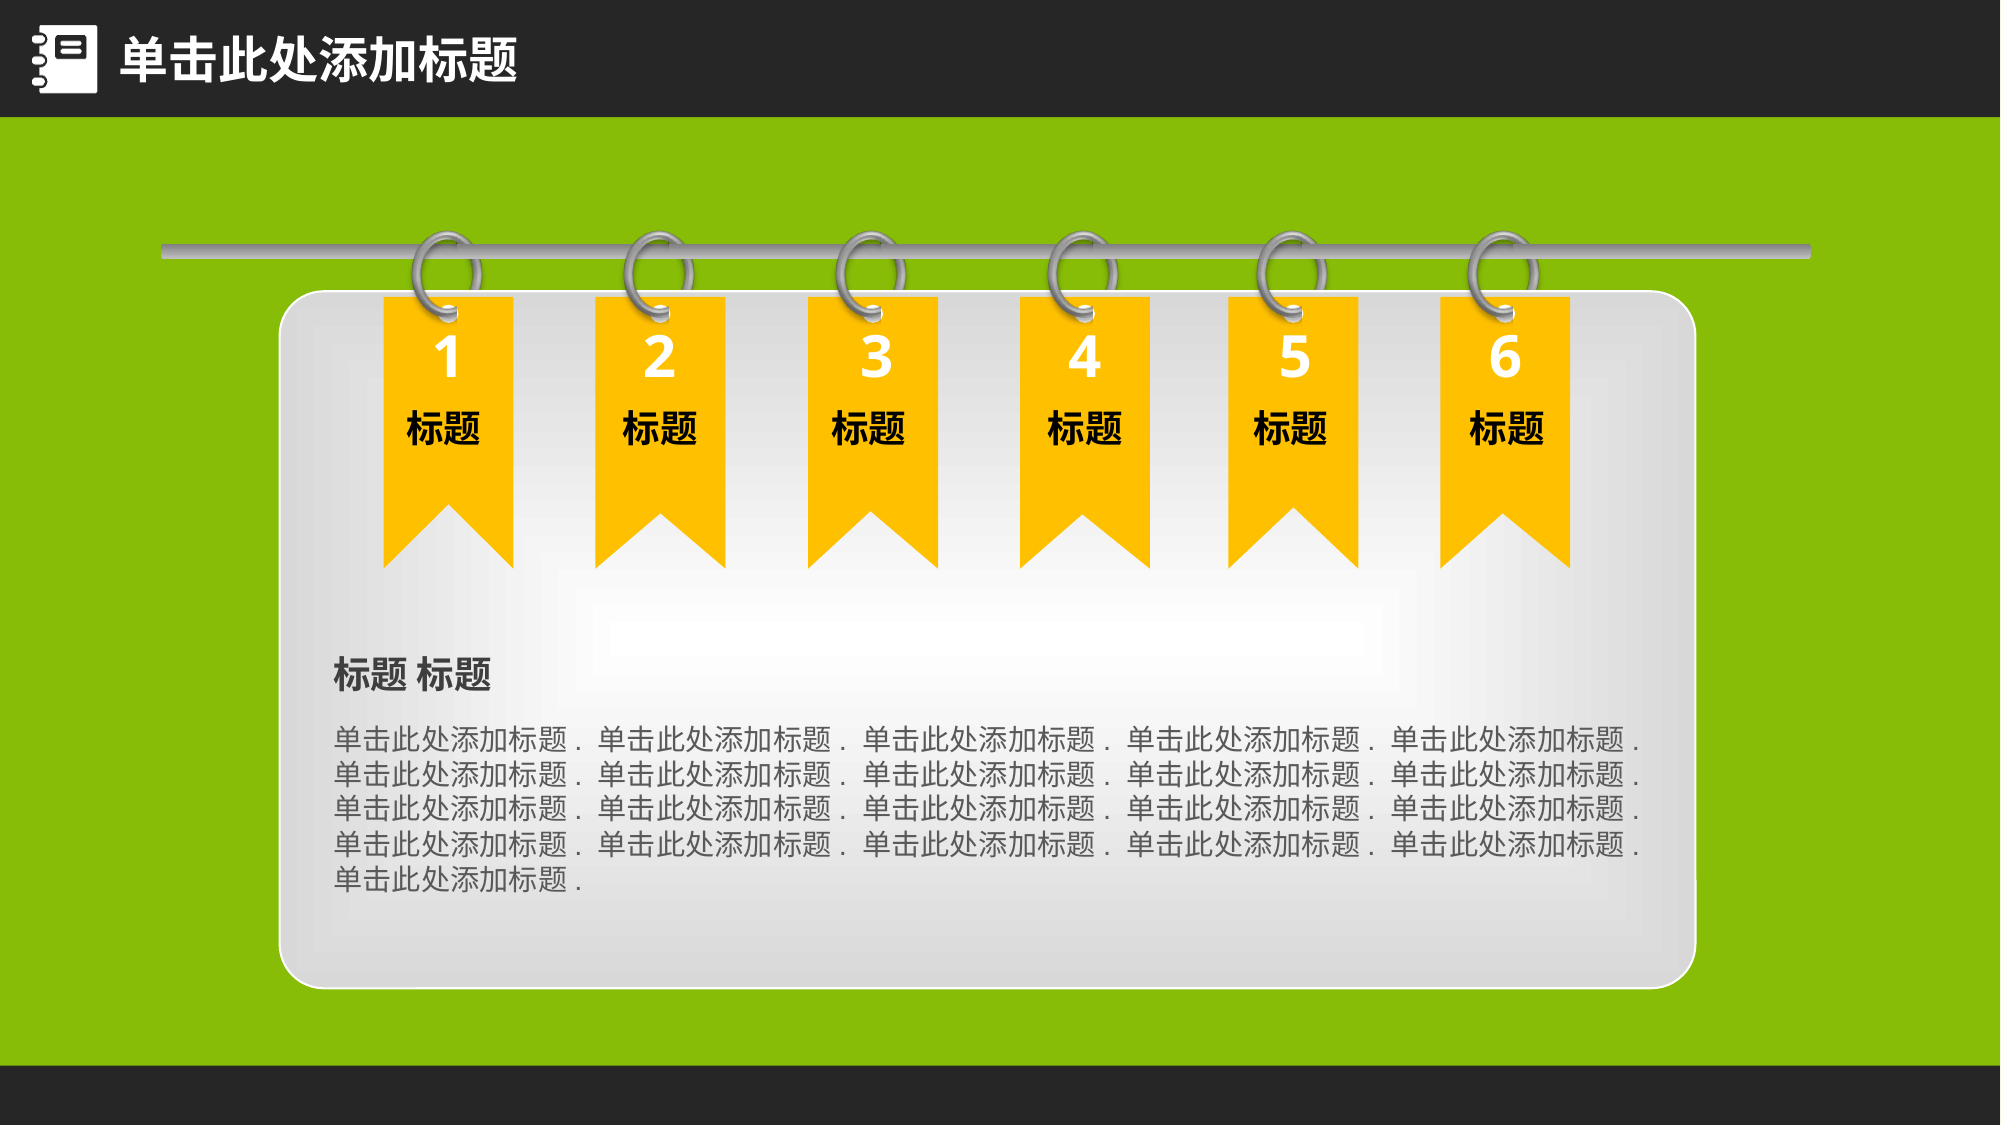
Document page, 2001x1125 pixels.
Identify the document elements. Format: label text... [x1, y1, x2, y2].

picture [27, 20, 104, 98]
text_box [0, 0, 2000, 118]
picture [0, 0, 2001, 1125]
text_box [0, 1065, 2000, 1125]
text_box 单击此处添加标题 [104, 21, 542, 97]
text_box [161, 225, 1811, 989]
